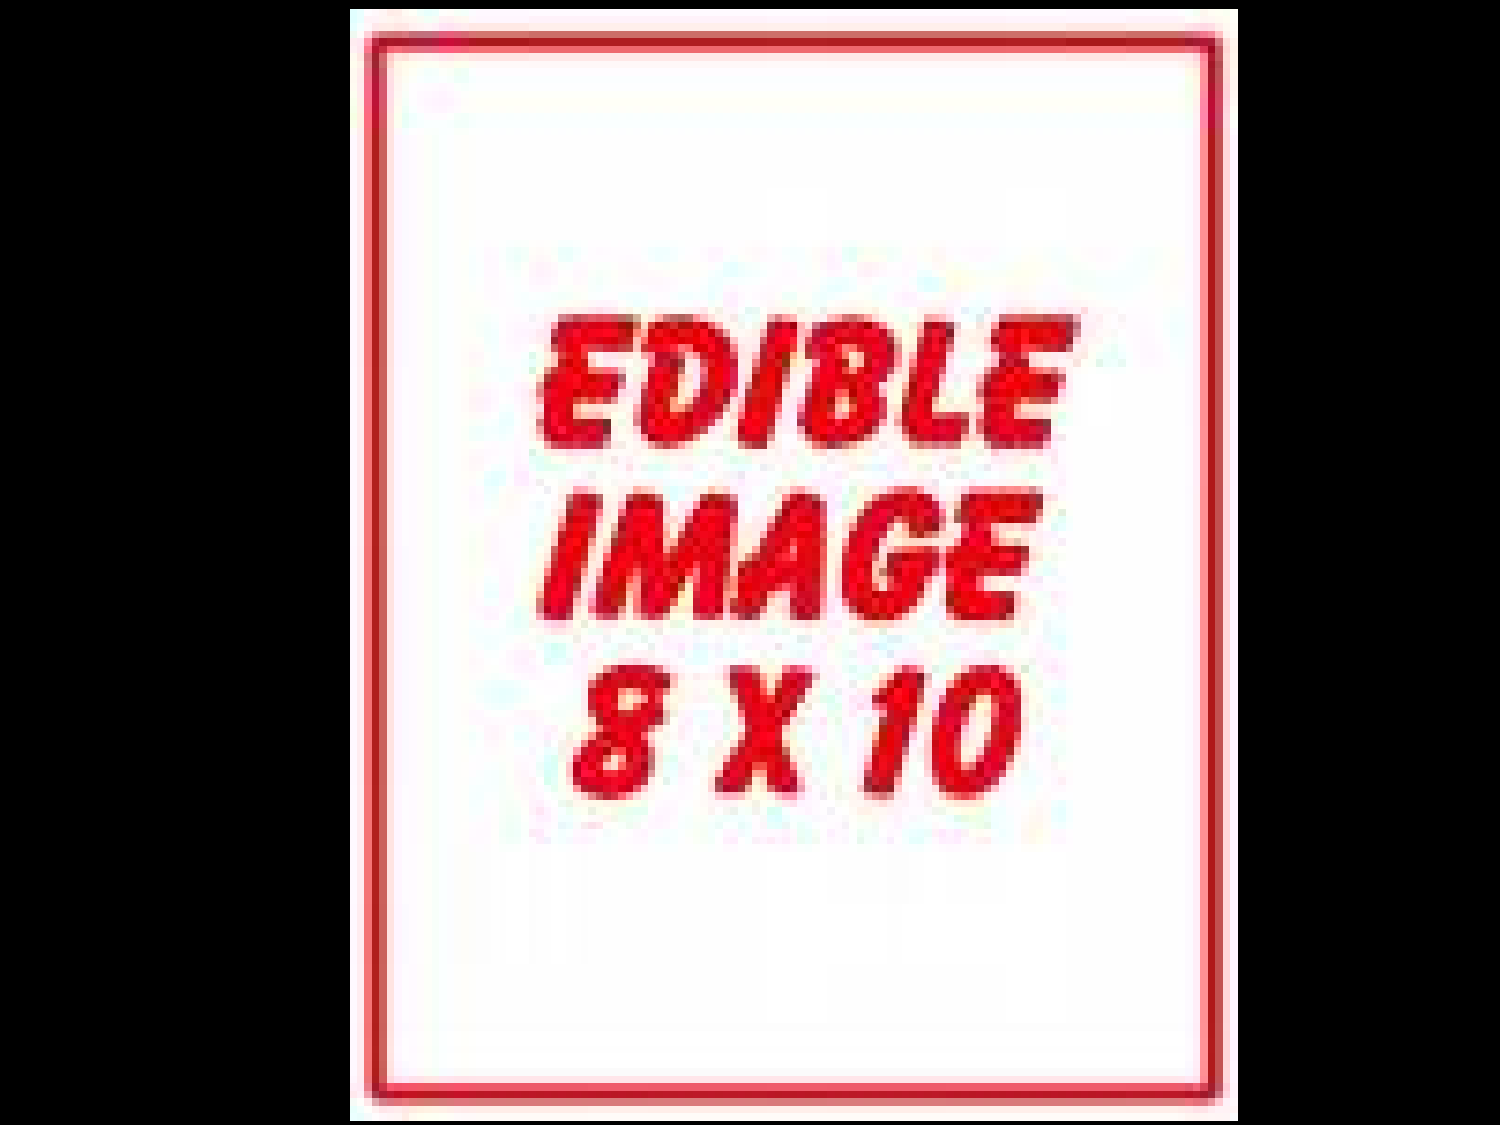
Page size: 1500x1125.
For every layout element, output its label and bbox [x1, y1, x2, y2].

list [349, 9, 1238, 1122]
